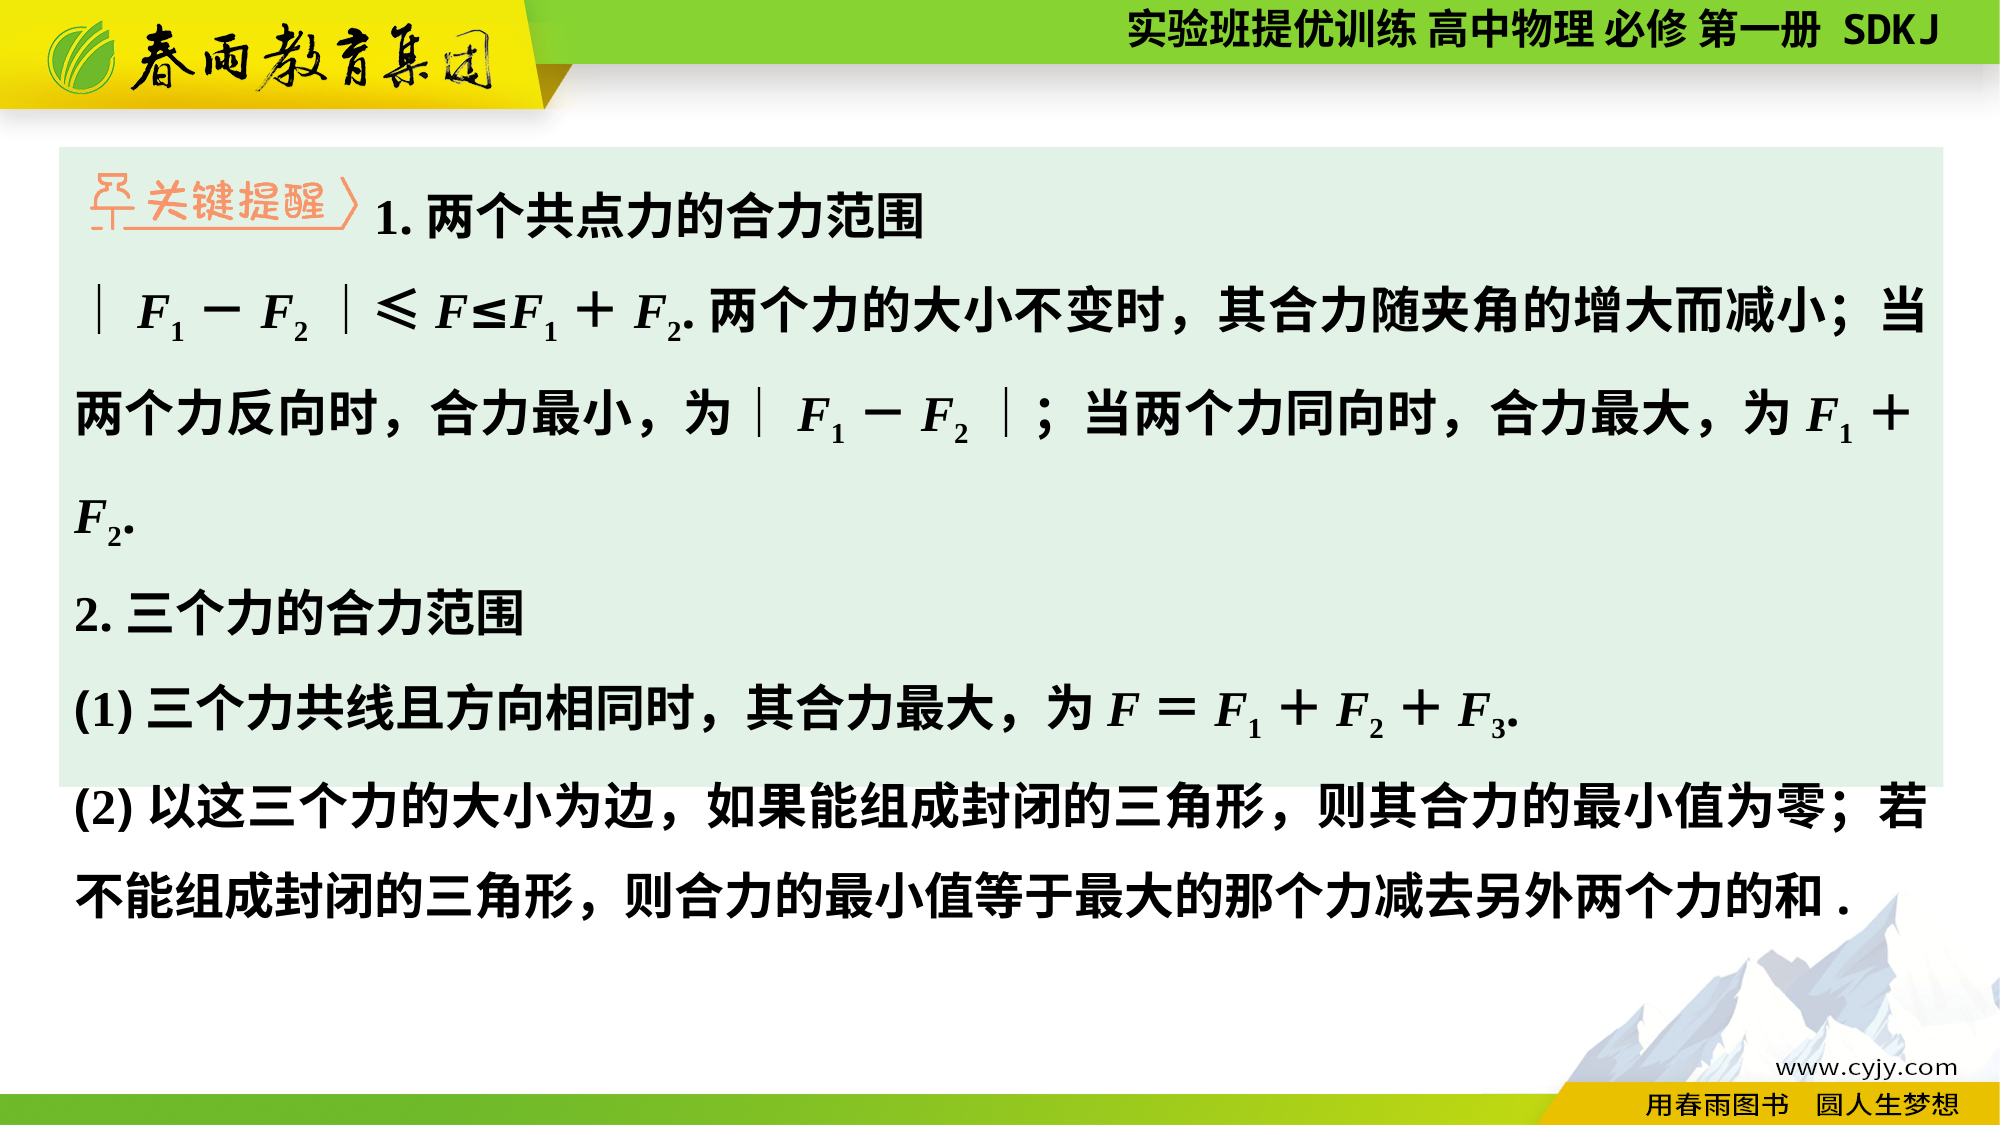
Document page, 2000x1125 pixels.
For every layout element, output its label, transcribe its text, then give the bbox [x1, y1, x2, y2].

picture [0, 0, 2000, 1125]
list 1.两个共点力的合力范围 ｜F1－F2｜≤F≤F1＋F2.两个力的大小不变时，其合力随夹角的增大而减小；当两个力反向时，合力最小，为｜F1－F2｜；当两个力同向时，合力最大，为F1＋F2. 2.三个力的合力范围 (1)三个力共线且方向相同时，其合力最大，为F＝F1＋F2＋F3. (2)以这三个力的大小为边，如果能组成封闭的三角形，则其合力的最小值为零；若不能组成封闭的三角形，则合力的最小值等于最大的那个力减去另外两个力的和. [59, 147, 1944, 787]
